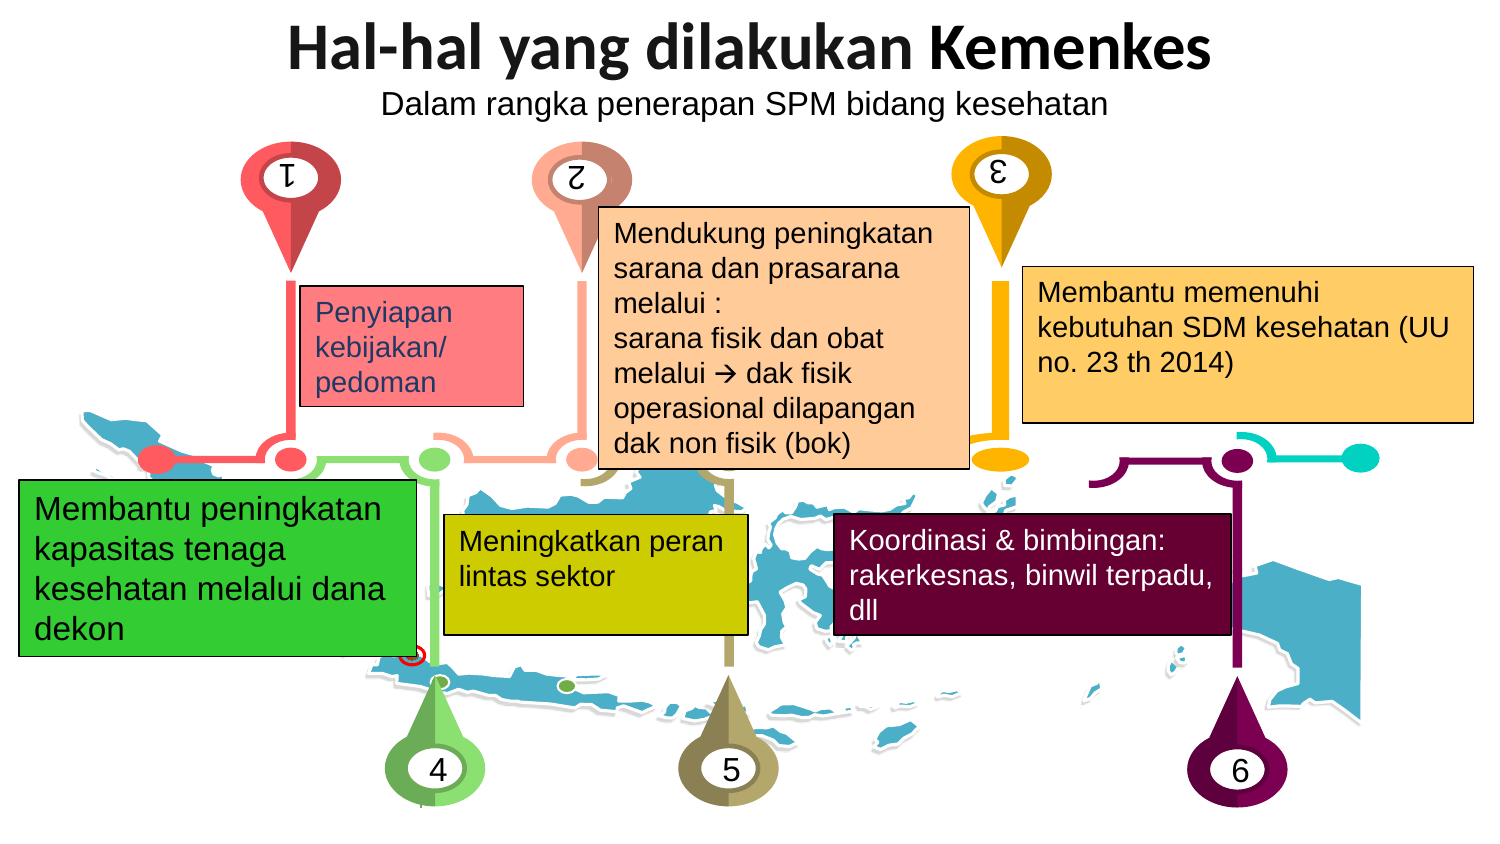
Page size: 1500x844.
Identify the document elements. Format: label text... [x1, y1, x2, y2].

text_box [18, 135, 1474, 808]
text_box Hal-hal yang dilakukan Kemenkes Dalam rangka penerapan SPM bidang kesehatan [12, 0, 1488, 132]
